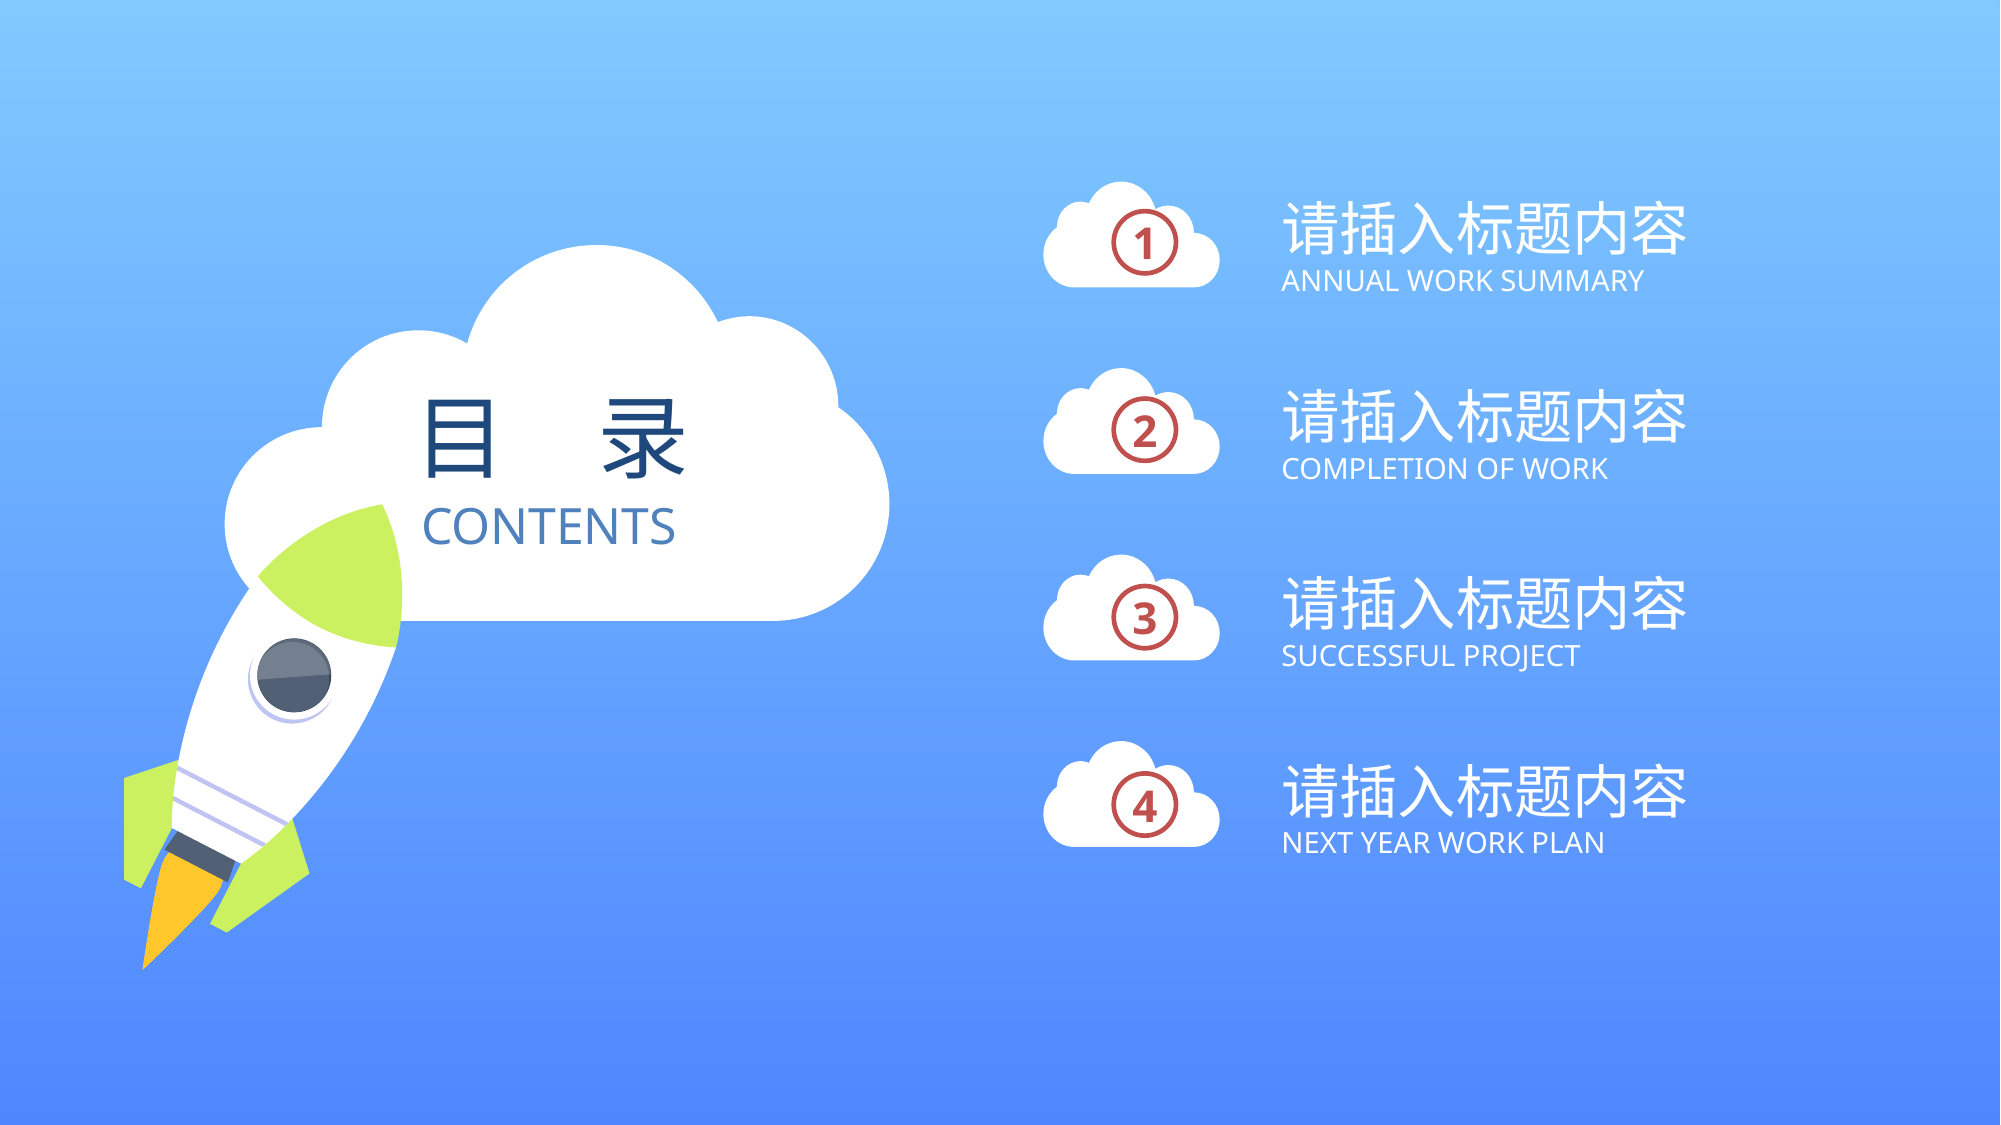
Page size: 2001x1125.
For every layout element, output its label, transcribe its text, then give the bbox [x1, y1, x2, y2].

text_box 1 [1113, 211, 1177, 274]
text_box [1043, 741, 1220, 847]
text_box [1043, 368, 1220, 474]
text_box [1043, 181, 1220, 288]
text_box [395, 372, 707, 563]
text_box [1043, 554, 1220, 661]
text_box 2 [1113, 398, 1177, 461]
text_box [237, 245, 890, 621]
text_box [159, 475, 366, 996]
text_box 3 [1113, 586, 1177, 649]
text_box 4 [1113, 773, 1177, 836]
